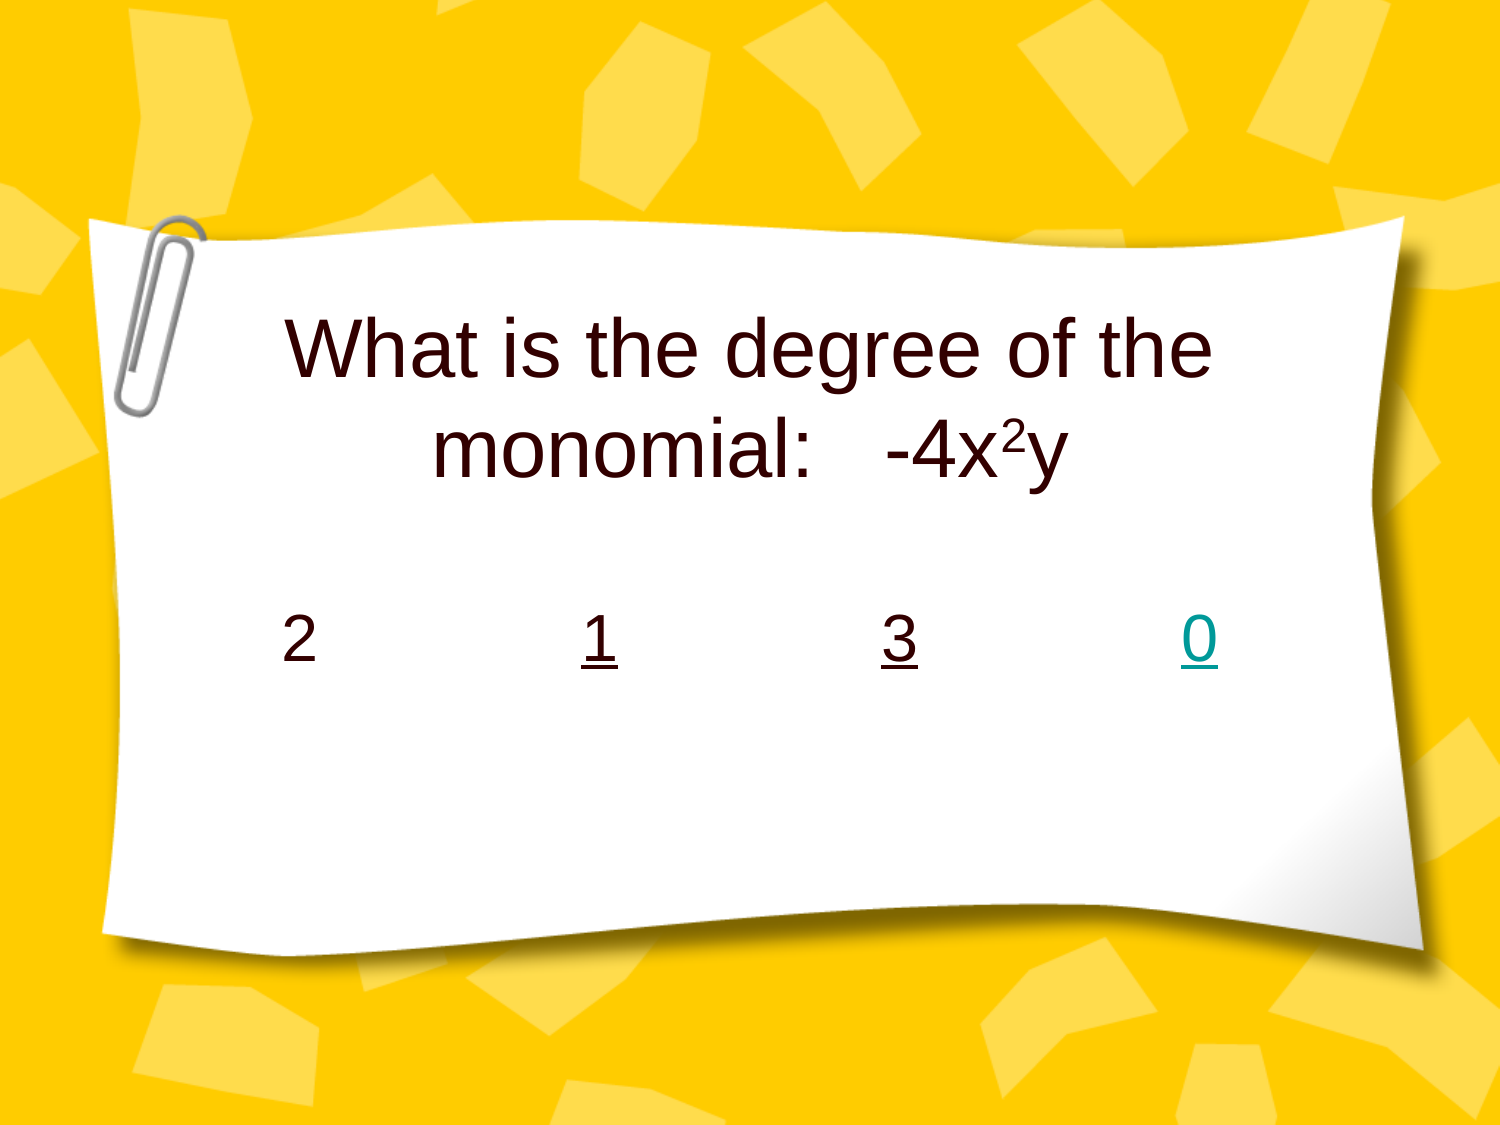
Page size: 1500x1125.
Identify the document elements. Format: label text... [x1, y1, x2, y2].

title What is the degree of the monomial: -4x2y [112, 299, 1388, 488]
subtitle 2 1 3 0 [225, 587, 1275, 725]
picture [0, 0, 1500, 1125]
